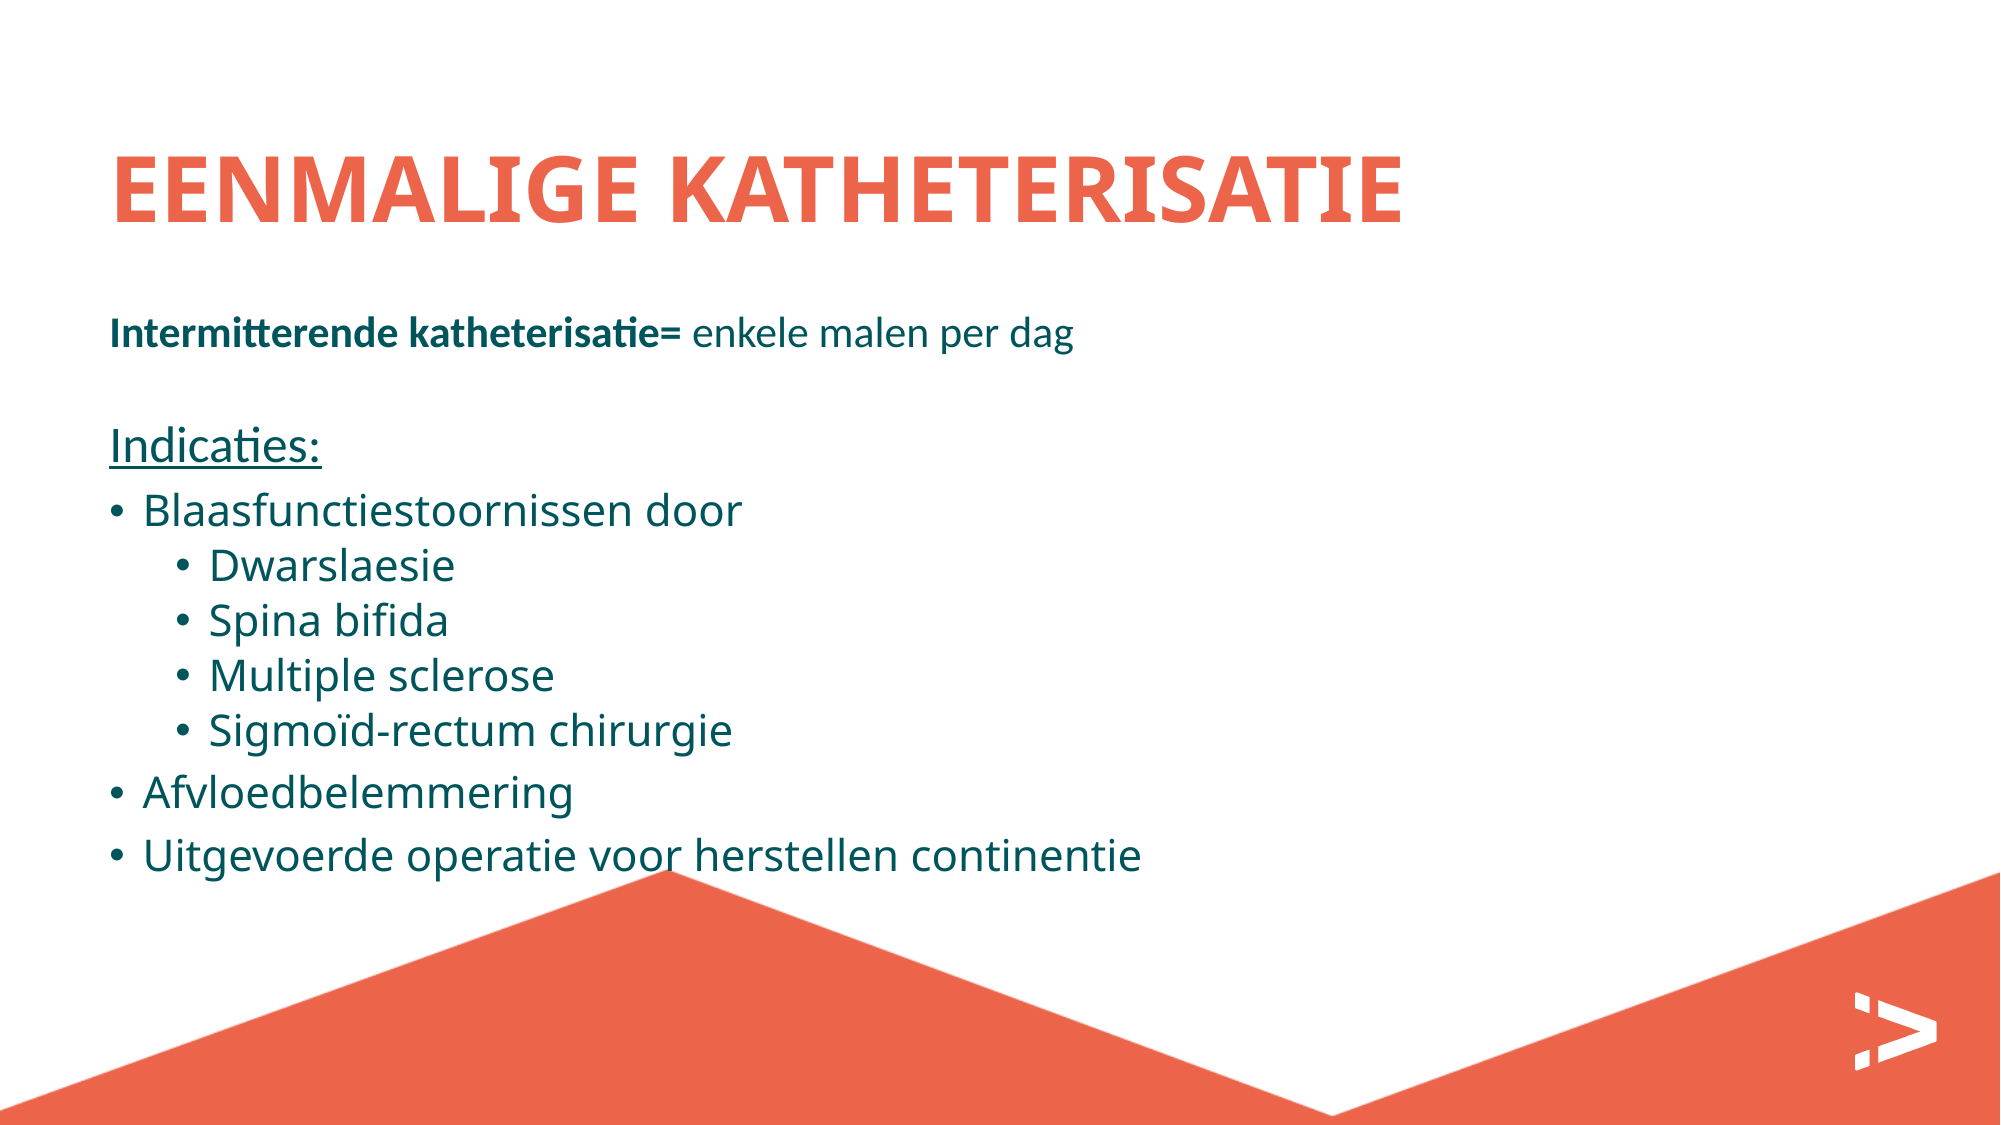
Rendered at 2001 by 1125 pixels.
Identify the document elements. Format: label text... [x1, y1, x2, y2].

picture [0, 0, 2000, 1125]
list Intermitterende katheterisatie= enkele malen per dag Indicaties: Blaasfunctiestoornissen door Dwarslaesie Spina bifida Multiple sclerose Sigmoïd-rectum chirurgie Afvloedbelemmering Uitgevoerde operatie voor herstellen continentie [94, 301, 1820, 896]
title Eenmalige katheterisatie [94, 84, 1820, 301]
